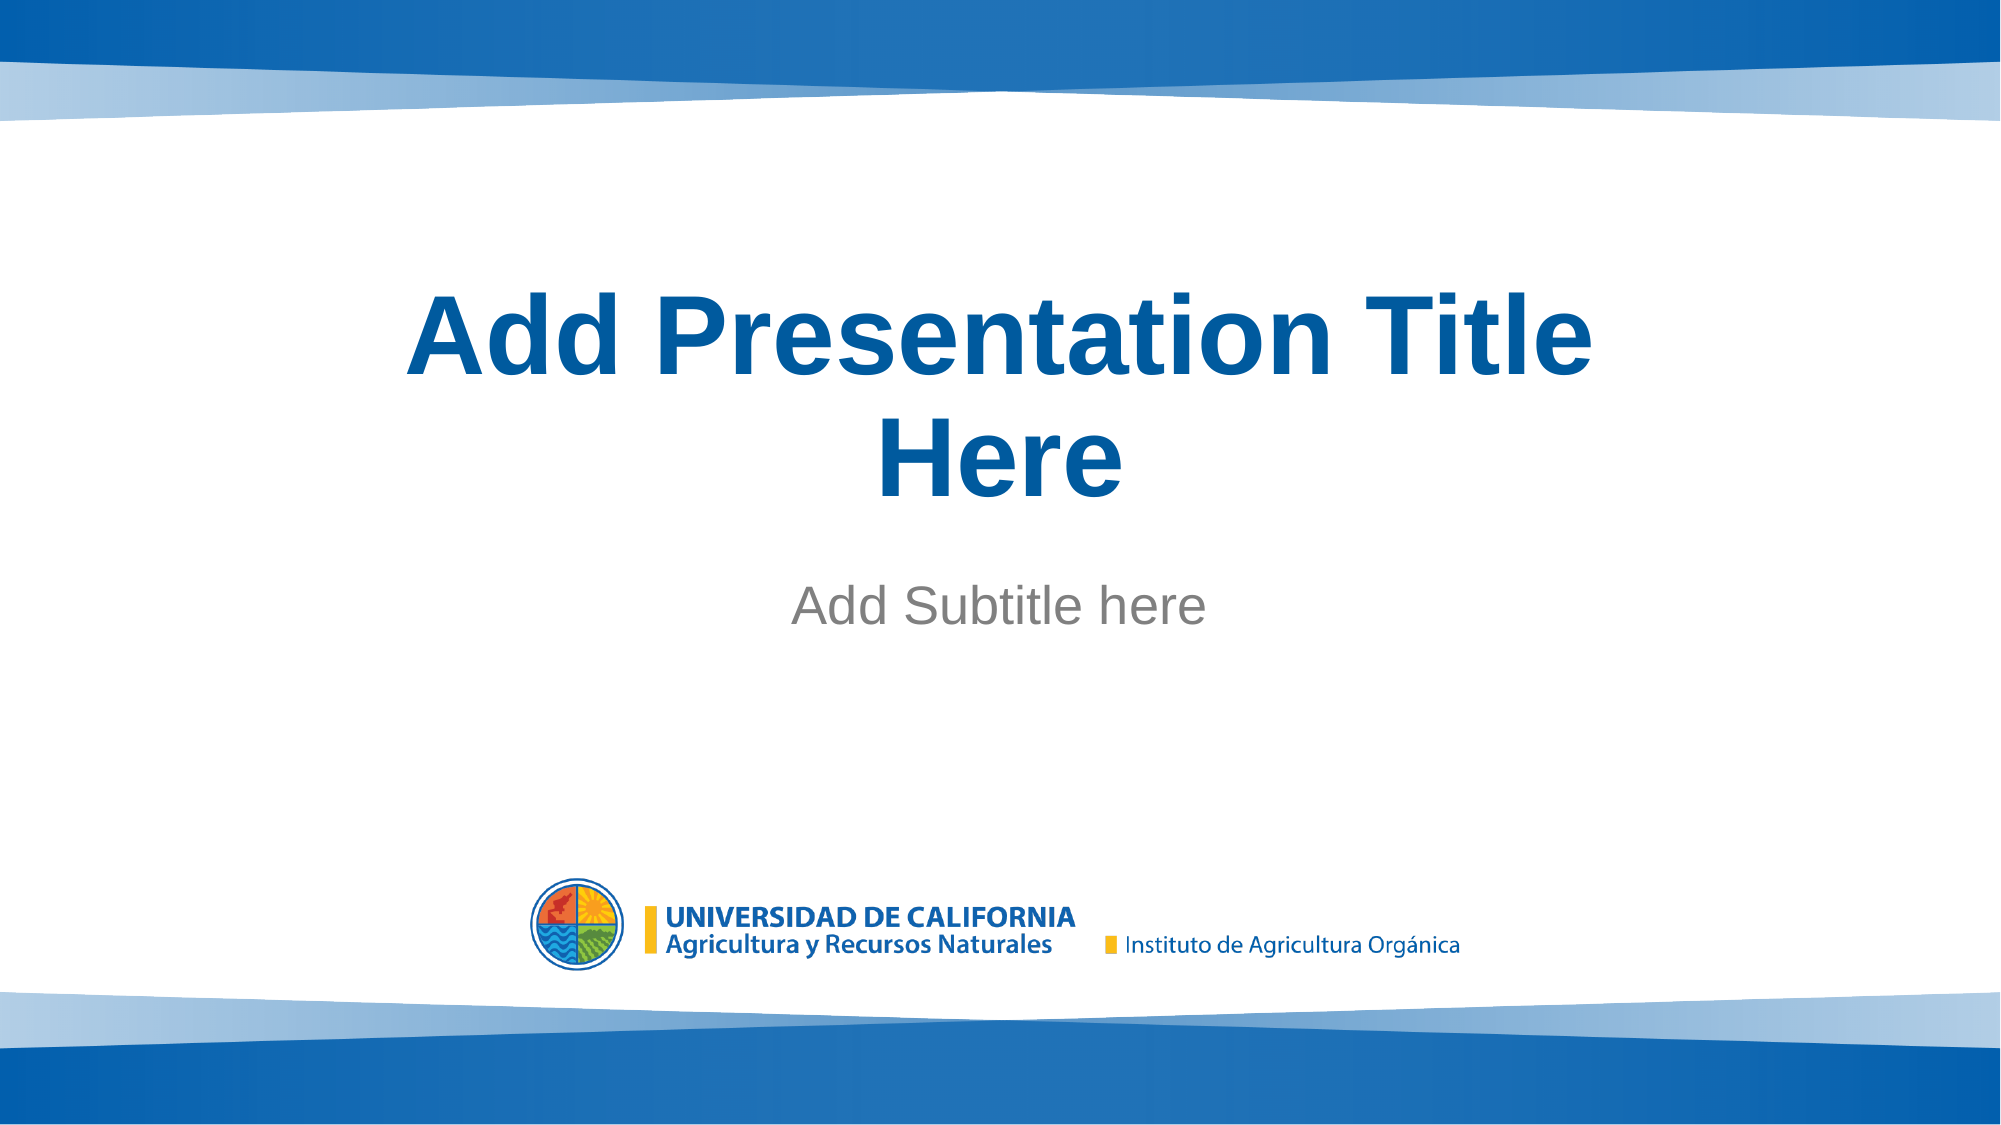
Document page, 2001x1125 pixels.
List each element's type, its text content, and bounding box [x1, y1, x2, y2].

picture [0, 0, 2001, 143]
title Add Presentation Title Here [249, 136, 1750, 529]
subtitle Add Subtitle here [249, 569, 1750, 842]
picture [0, 842, 2001, 1125]
